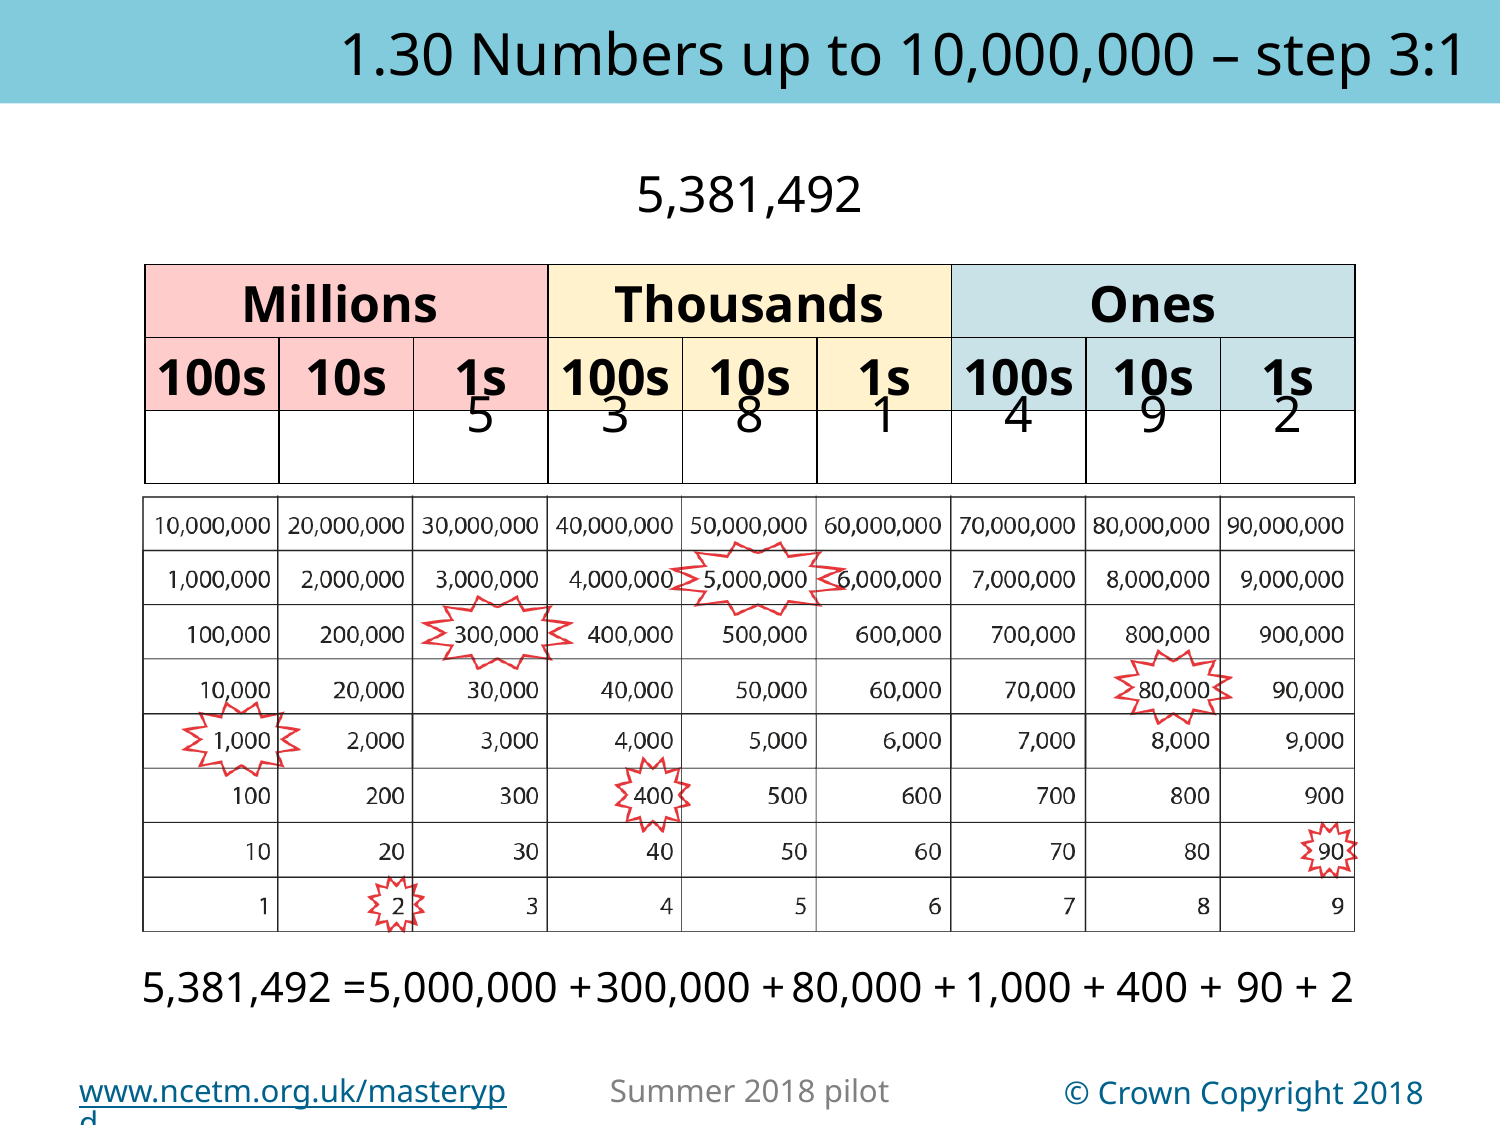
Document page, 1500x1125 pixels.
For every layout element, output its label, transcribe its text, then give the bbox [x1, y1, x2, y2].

text_box 90 + [1220, 958, 1315, 1019]
text_box 1 [855, 381, 914, 451]
list 1.30 Numbers up to 10,000,000 – step 3:1 [0, 0, 1500, 104]
text_box 2 [1258, 381, 1318, 451]
text_box 1,000 + [938, 958, 1101, 1019]
text_box 4 [989, 381, 1049, 451]
text_box 5,381,492 = [126, 958, 352, 1019]
table_cell 100s [549, 338, 682, 410]
text_box 8 [720, 381, 780, 451]
table_cell [818, 411, 951, 483]
text_box 80,000 + [776, 958, 938, 1019]
table_cell 10s [280, 338, 413, 410]
table_cell 1s [414, 338, 547, 410]
table_cell [1221, 411, 1354, 483]
text_box 2 [1315, 958, 1370, 1019]
table_cell [414, 411, 547, 483]
table_header Thousands [549, 265, 951, 337]
table_header Ones [952, 265, 1354, 337]
text_box 400 + [1101, 958, 1220, 1019]
table_cell [280, 411, 413, 483]
text_box 5,381,492 [621, 162, 879, 232]
table_cell 100s [146, 338, 278, 410]
text_box 9 [1124, 381, 1183, 451]
text_box 5 [451, 381, 510, 451]
table_cell [549, 411, 682, 483]
table_cell 1s [818, 338, 951, 410]
table_cell [1087, 411, 1220, 483]
table_cell 10s [1087, 338, 1220, 410]
table_cell [683, 411, 816, 483]
text_box 5,000,000 + [352, 958, 580, 1019]
picture [142, 495, 1358, 933]
table_header Millions [146, 265, 547, 337]
text_box 3 [586, 381, 645, 451]
table_cell [952, 411, 1085, 483]
table_cell 100s [952, 338, 1085, 410]
table_cell 10s [683, 338, 816, 410]
table_cell 1s [1221, 338, 1354, 410]
table_cell [146, 411, 278, 483]
text_box 300,000 + [580, 958, 776, 1019]
